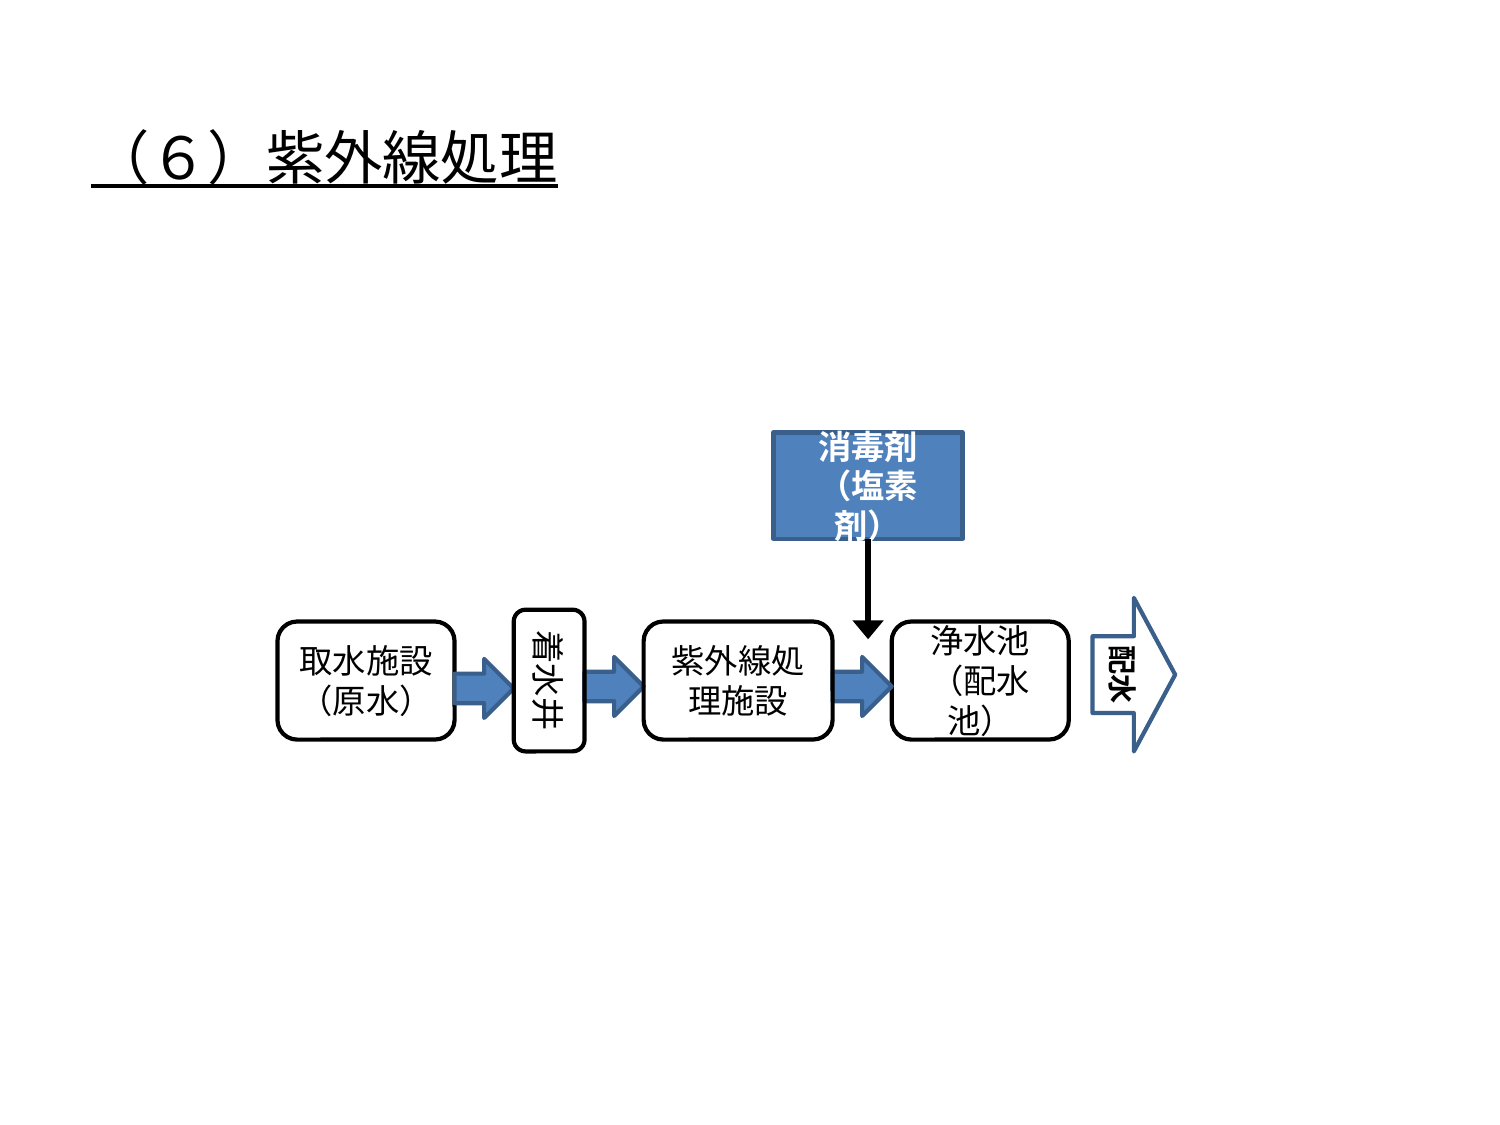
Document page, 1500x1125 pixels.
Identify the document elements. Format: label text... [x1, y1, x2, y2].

text_box 取水施設 （原水） [275, 619, 457, 742]
text_box 配水 [1090, 595, 1178, 754]
text_box [835, 654, 894, 718]
text_box 着水井 [511, 607, 587, 754]
text_box 浄水池 （配水池） [889, 619, 1071, 742]
text_box 紫外線処理施設 [641, 619, 835, 742]
text_box [452, 656, 511, 720]
text_box （６）紫外線処理 [76, 113, 703, 199]
text_box [587, 654, 641, 718]
text_box 消毒剤 （塩素剤） [771, 430, 965, 541]
